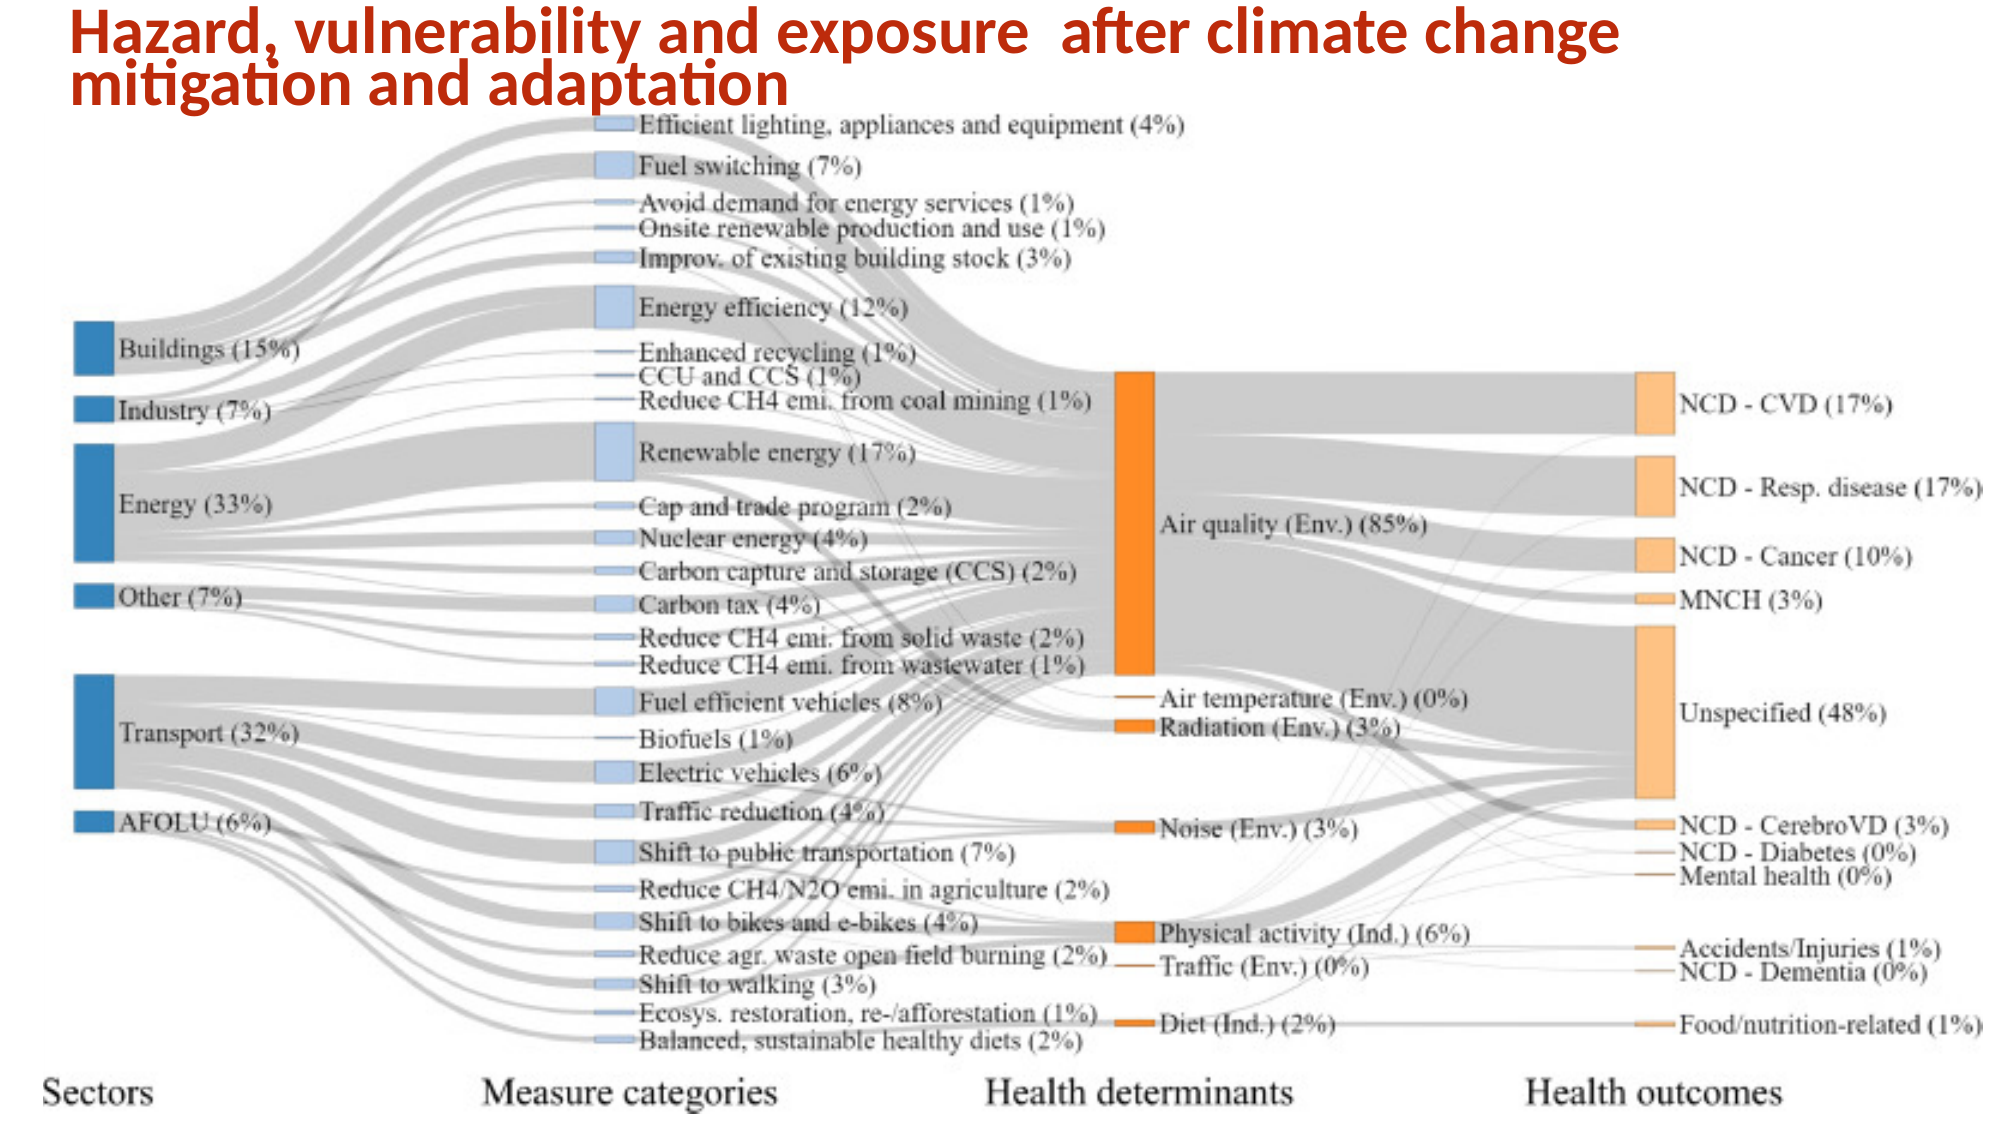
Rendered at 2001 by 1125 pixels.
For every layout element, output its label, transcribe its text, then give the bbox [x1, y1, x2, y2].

list Hazard, vulnerability and exposure after climate change mitigation and adaptation [55, 7, 1898, 110]
picture [42, 113, 1983, 1118]
